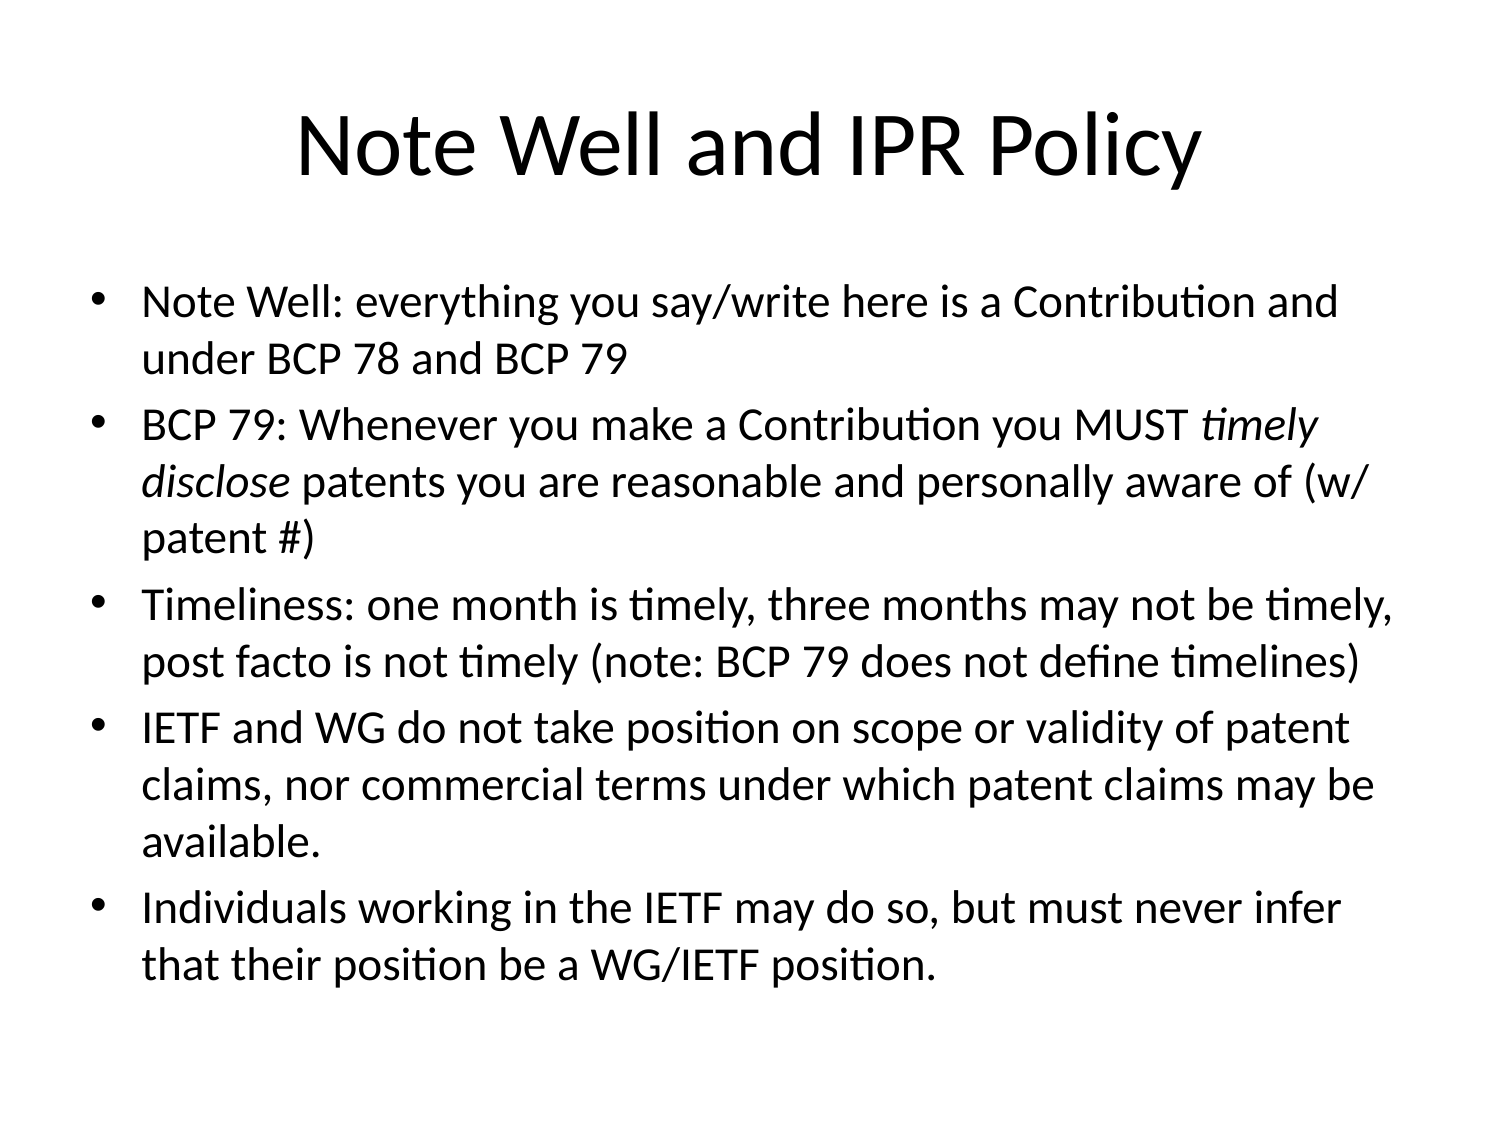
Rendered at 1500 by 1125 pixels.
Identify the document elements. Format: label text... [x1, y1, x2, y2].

list Note Well: everything you say/write here is a Contribution and under BCP 78 and BCP 79 BCP 79: Whenever you make a Contribution you MUST timely disclose patents you are reasonable and personally aware of (w/ patent #) Timeliness: one month is timely, three months may not be timely, post facto is not timely (note: BCP 79 does not define timelines) IETF and WG do not take position on scope or validity of patent claims, nor commercial terms under which patent claims may be available. Individuals working in the IETF may do so, but must never infer that their position be a WG/IETF position. [75, 262, 1425, 1005]
title Note Well and IPR Policy [75, 45, 1425, 233]
